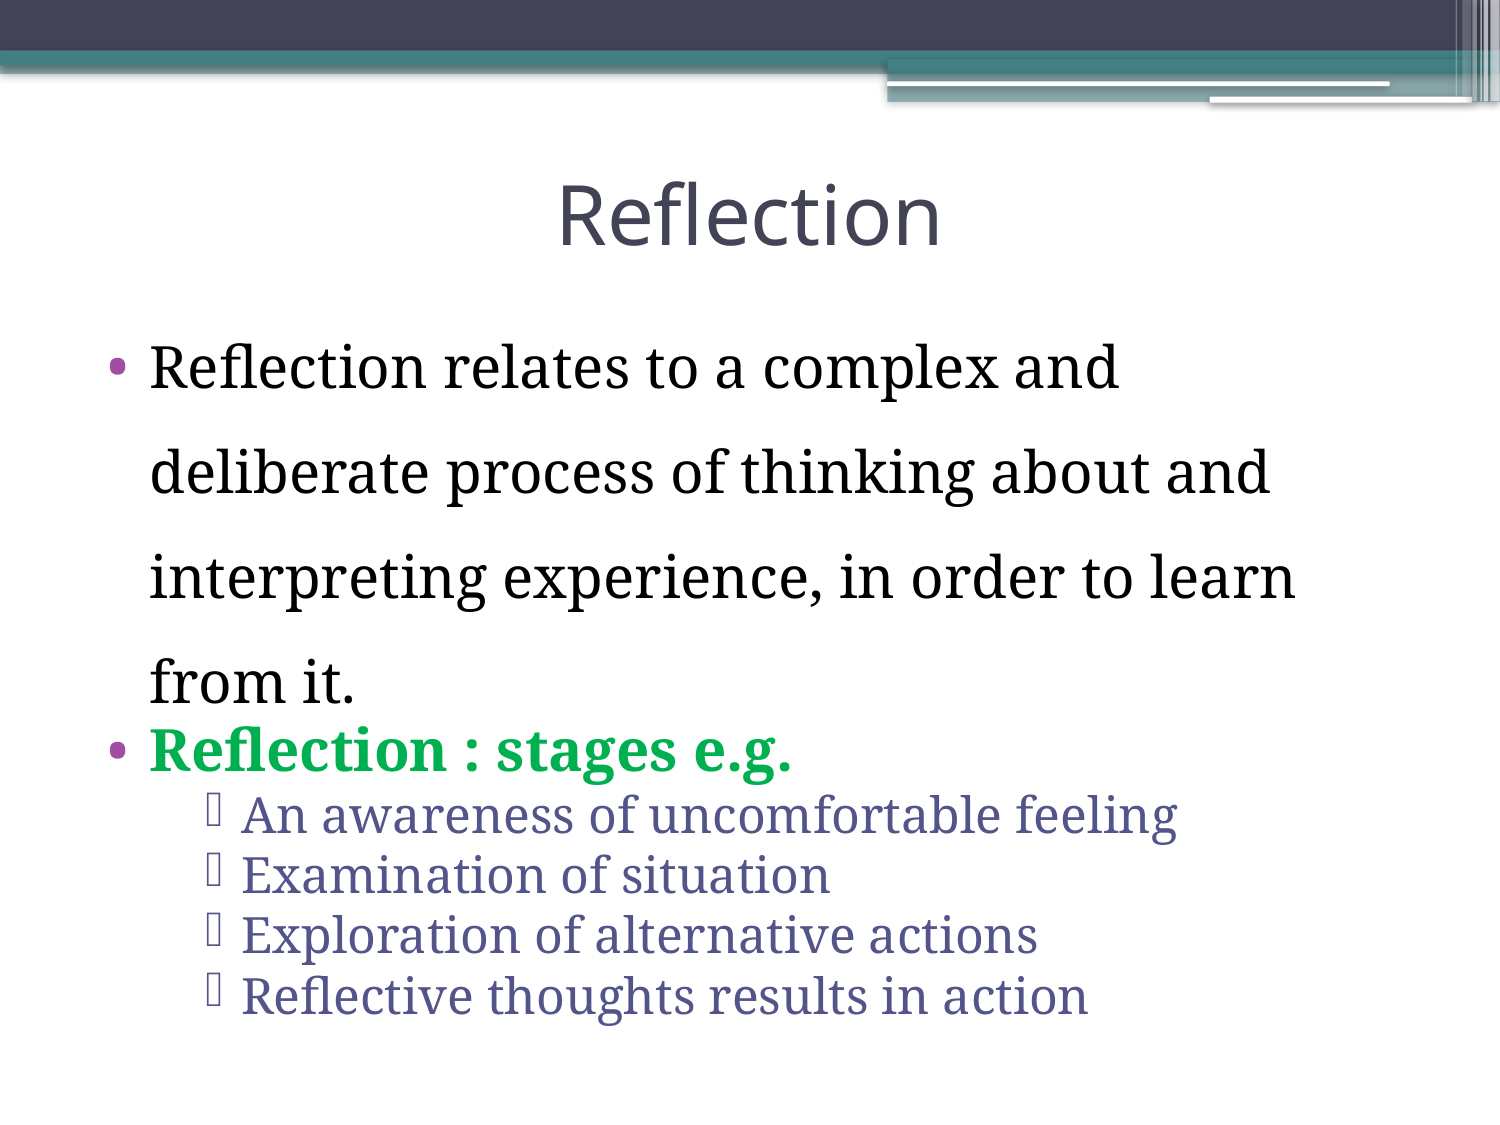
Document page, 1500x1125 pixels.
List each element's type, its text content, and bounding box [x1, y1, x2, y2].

list Reflection relates to a complex and deliberate process of thinking about and interpreting experience, in order to learn from it. Reflection : stages e.g. An awareness of uncomfortable feeling Examination of situation Exploration of alternative actions Reflective thoughts results in action [74, 287, 1426, 1051]
title Reflection [74, 124, 1426, 287]
